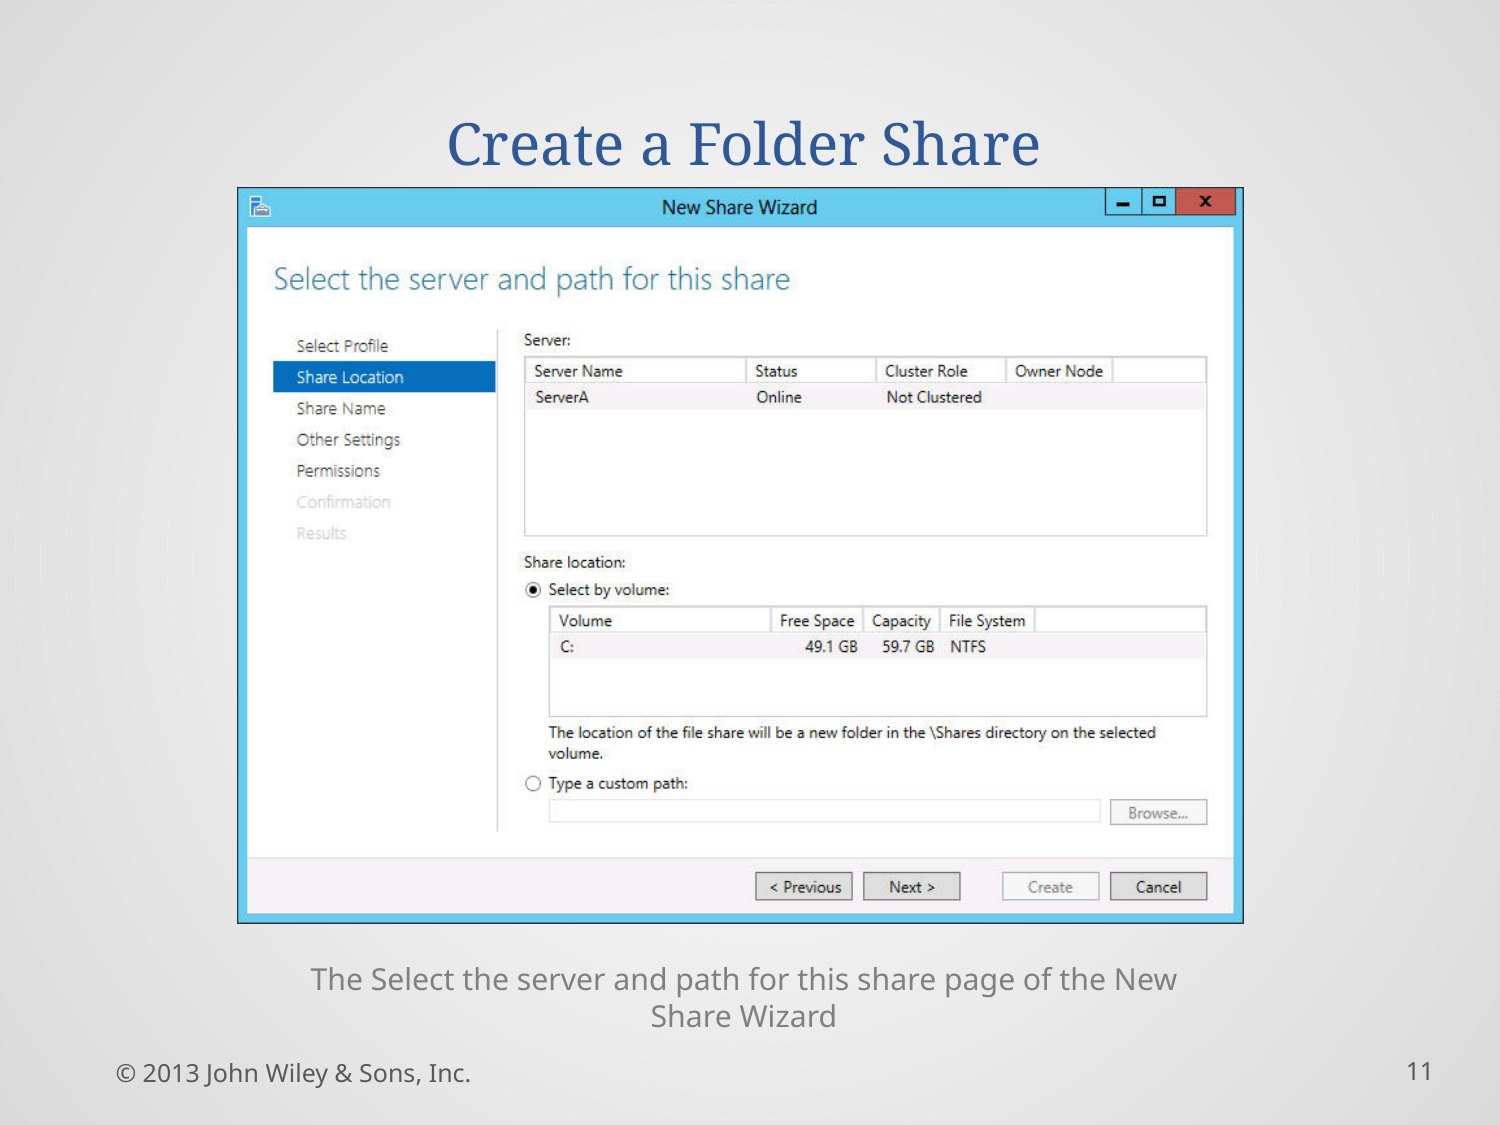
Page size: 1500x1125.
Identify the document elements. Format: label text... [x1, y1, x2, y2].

slide_number 11 [1401, 1042, 1494, 1103]
title Create a Folder Share [275, 37, 1213, 185]
footer © 2013 John Wiley & Sons, Inc. [108, 1042, 576, 1103]
list The Select the server and path for this share page of the New Share Wizard [275, 985, 1213, 1041]
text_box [237, 187, 1245, 976]
